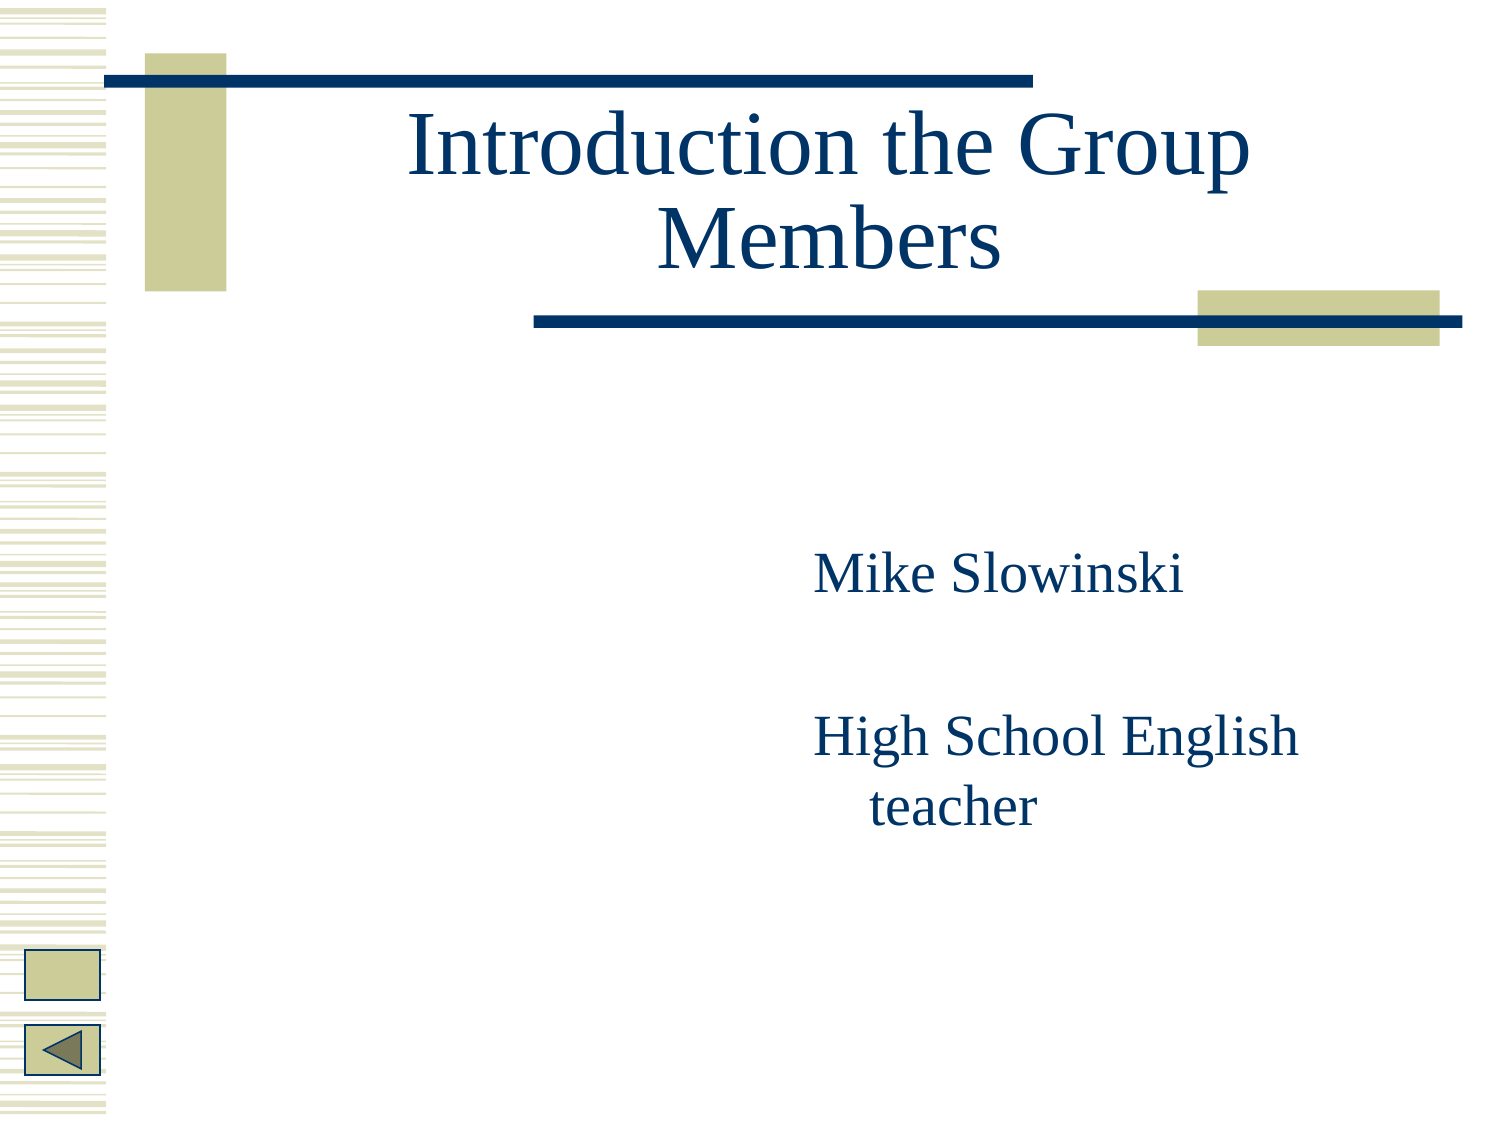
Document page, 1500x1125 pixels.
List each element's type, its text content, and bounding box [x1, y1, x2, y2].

title Introduction the Group Members [224, 99, 1436, 288]
text_box [24, 1025, 100, 1076]
list Mike Slowinski High School English teacher [798, 363, 1439, 1001]
text_box [24, 950, 100, 1001]
